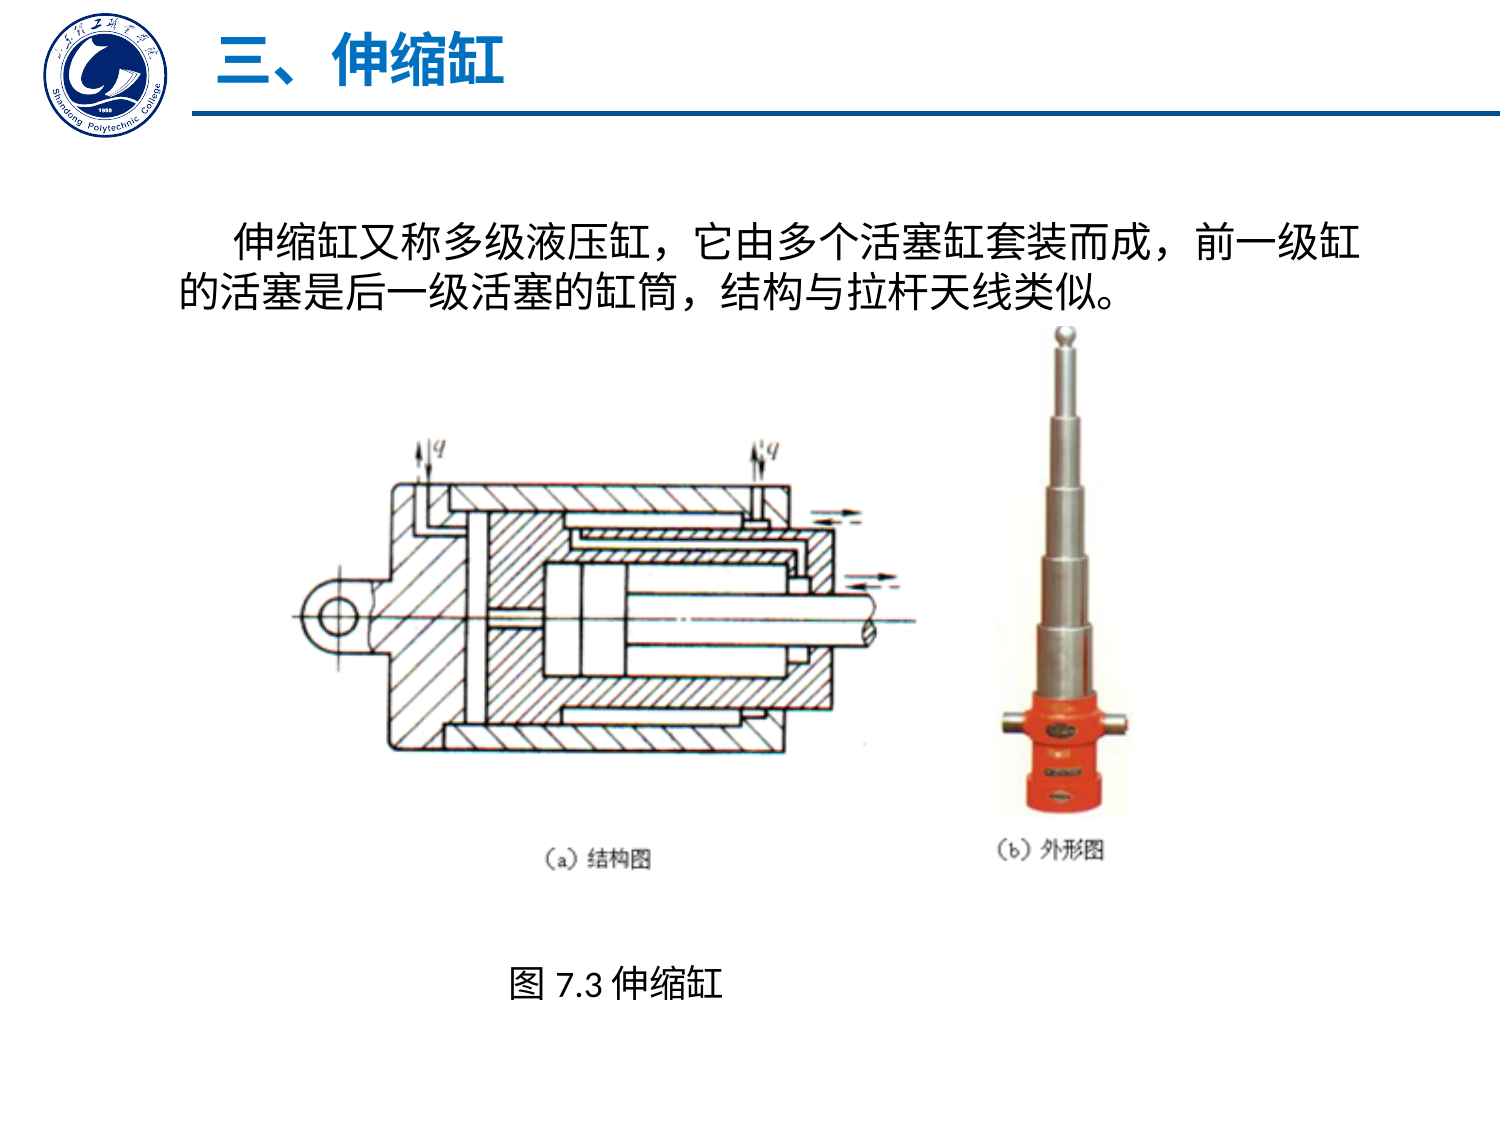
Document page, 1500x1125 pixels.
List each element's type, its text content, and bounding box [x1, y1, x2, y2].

text_box 伸缩缸又称多级液压缸，它由多个活塞缸套装而成，前一级缸的活塞是后一级活塞的缸筒，结构与拉杆天线类似。 [88, 208, 1376, 362]
text_box 图7.3伸缩缸 [494, 952, 740, 1012]
picture [43, 7, 174, 138]
text_box 三、伸缩缸 [199, 16, 1477, 102]
picture [241, 326, 1216, 882]
